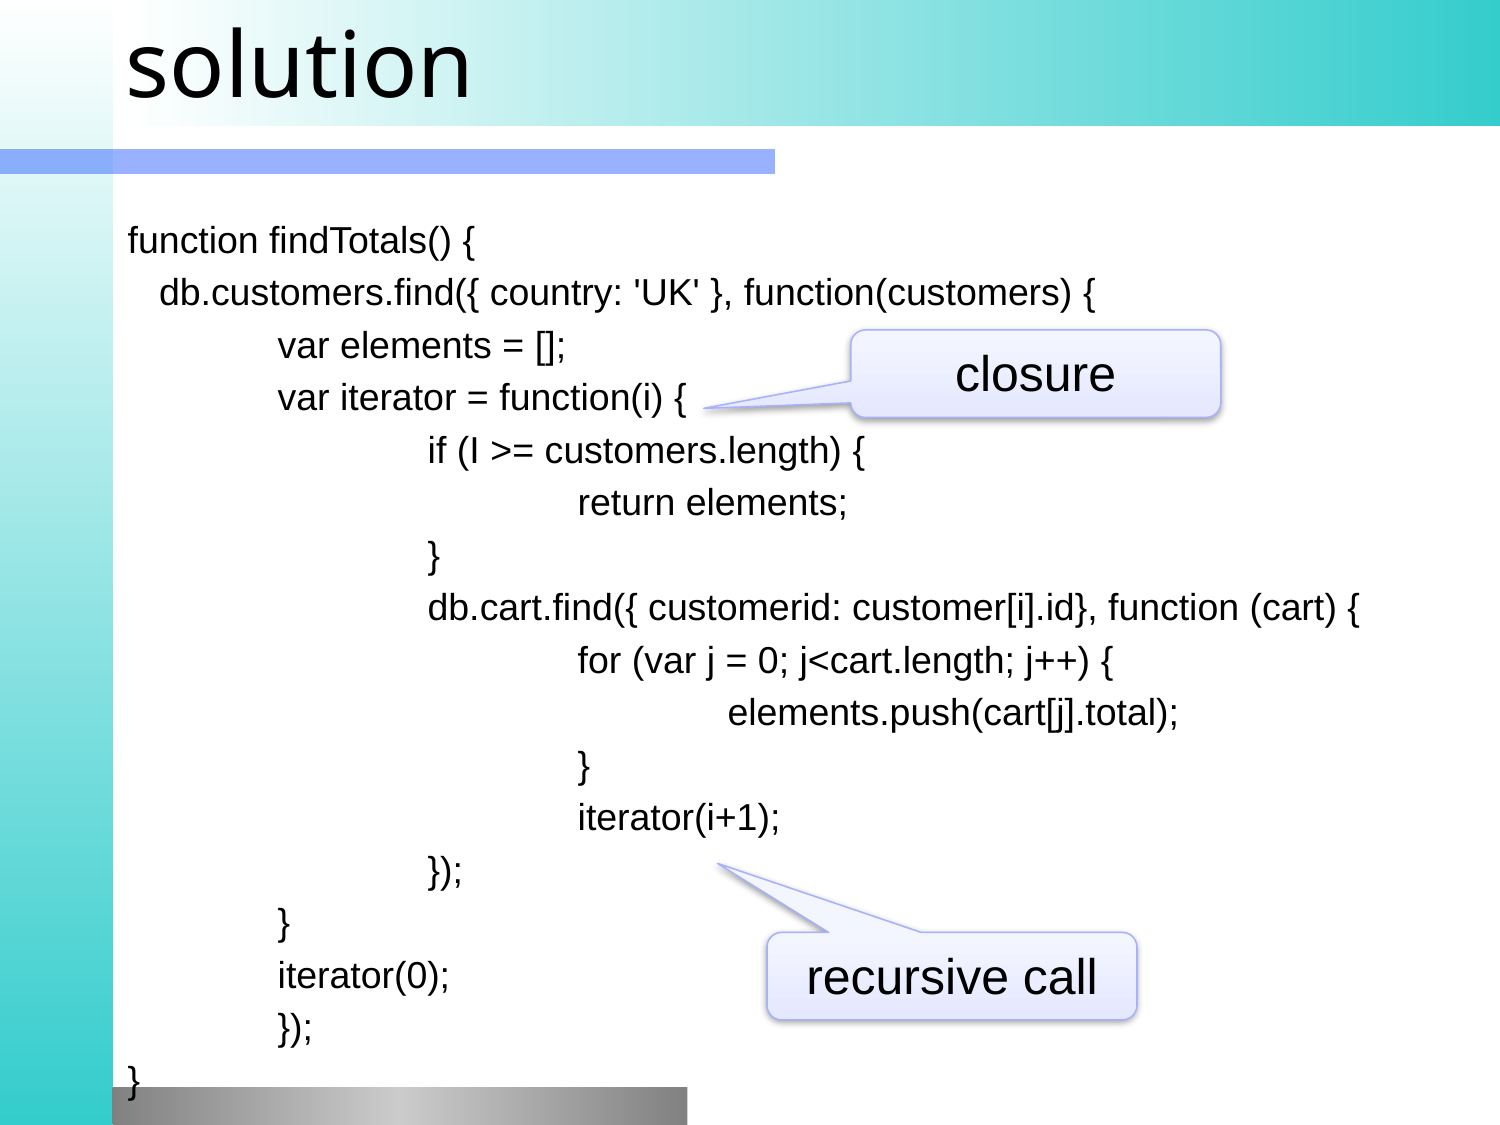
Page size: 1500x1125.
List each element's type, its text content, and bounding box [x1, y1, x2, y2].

text_box closure [702, 329, 1222, 419]
title solution [110, 0, 1424, 126]
list function findTotals() { db.customers.find({ country: 'UK' }, function(customers) { var elements = []; var iterator = function(i) { if (I >= customers.length) { return elements; } db.cart.find({ customerid: customer[i].id}, function (cart) { for (var j = 0; j<cart.length; j++) { elements.push(cart[j].total); } iterator(i+1); }); } iterator(0); }); } [112, 207, 1446, 1073]
text_box recursive call [716, 862, 1138, 1021]
